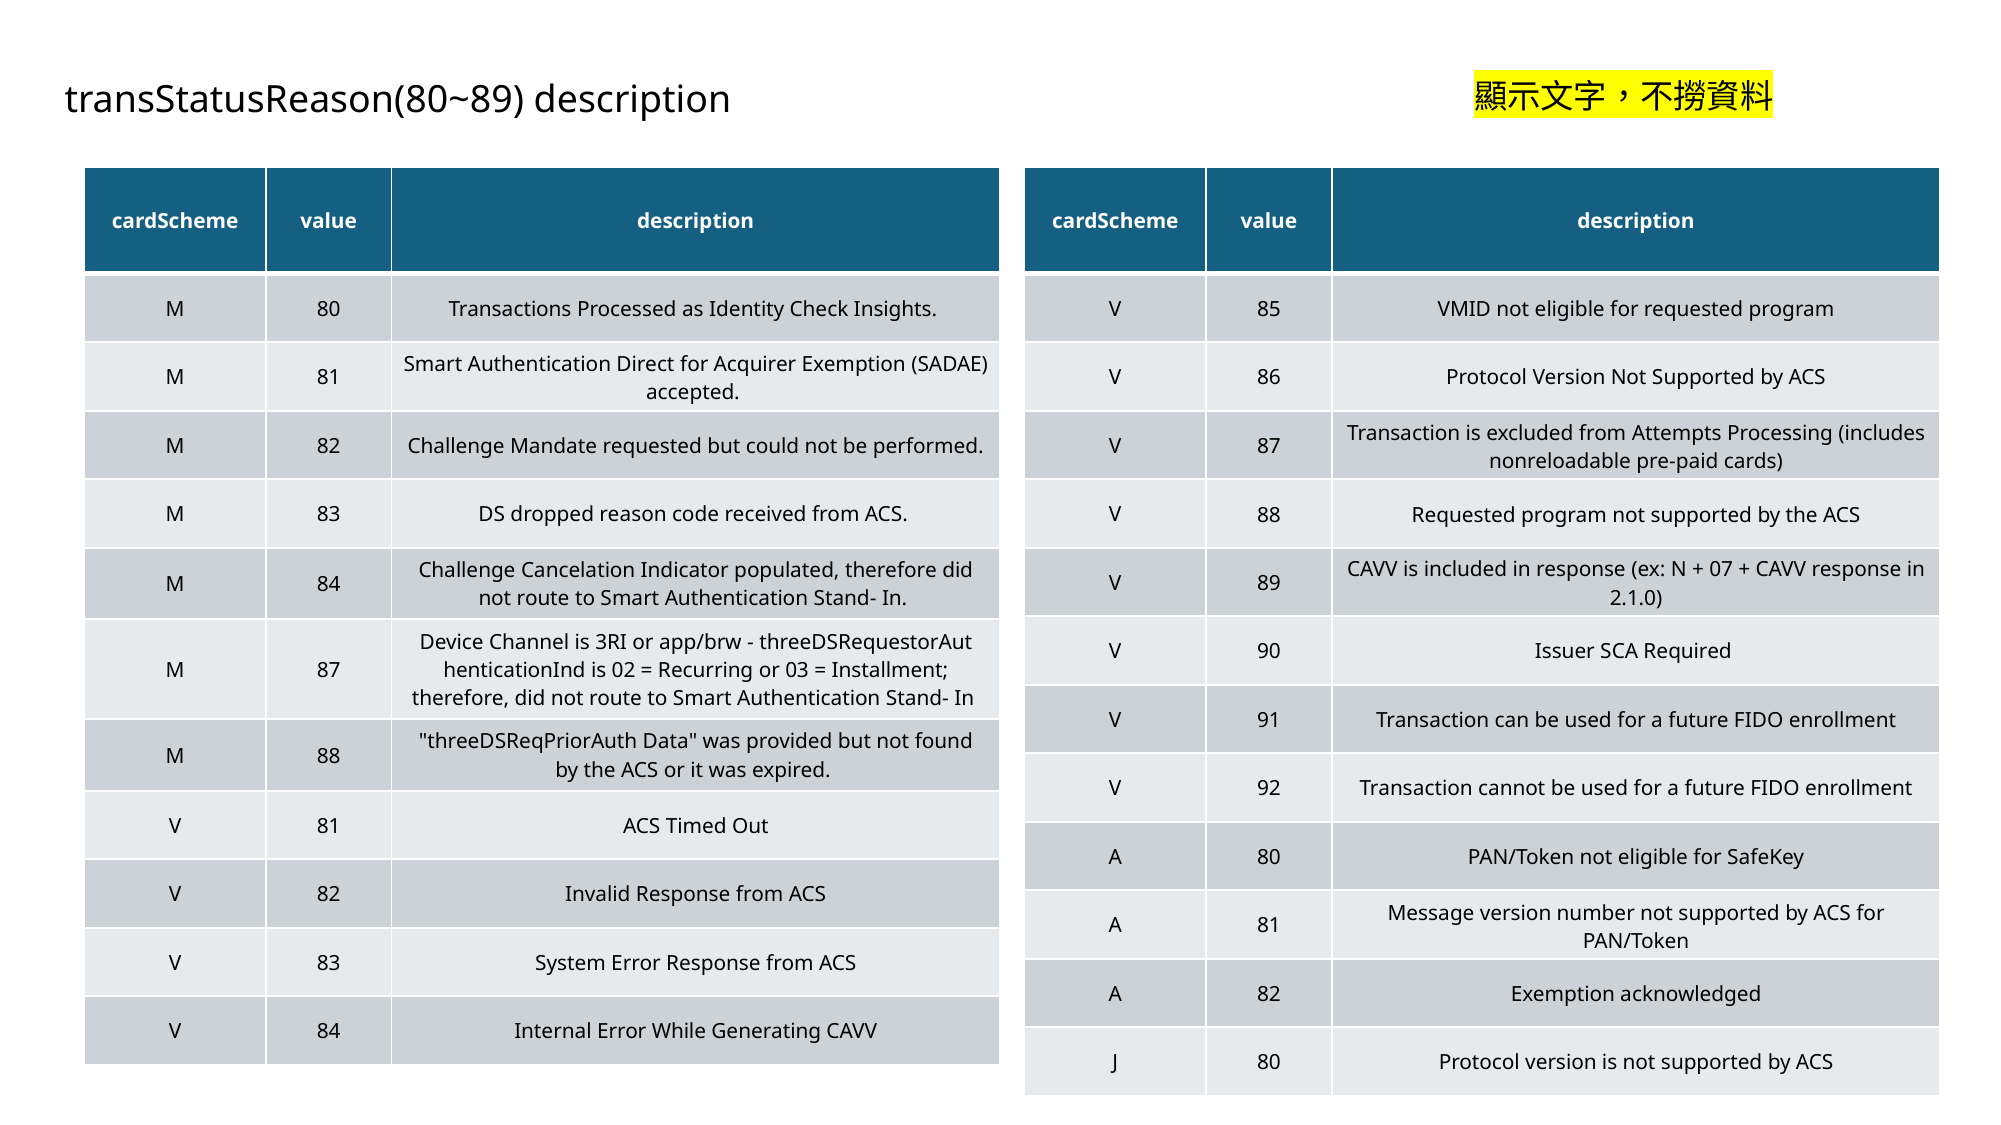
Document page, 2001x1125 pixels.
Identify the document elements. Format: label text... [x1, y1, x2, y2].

table_cell 80 [1207, 1028, 1331, 1095]
table_cell 87 [1207, 412, 1331, 478]
table_cell 90 [1207, 617, 1331, 684]
table_cell A [1025, 823, 1205, 889]
table_cell V [1025, 686, 1205, 752]
table_cell 82 [267, 860, 391, 927]
table_cell 82 [1207, 960, 1331, 1026]
table_cell 88 [1207, 480, 1331, 547]
table_cell 81 [267, 343, 391, 410]
table_cell M [85, 343, 265, 410]
table_cell Message version number not supported by ACS for PAN/Token [1333, 891, 1939, 958]
table_cell 88 [267, 720, 391, 790]
table_cell A [1025, 891, 1205, 958]
table_cell Protocol Version Not Supported by ACS [1333, 343, 1939, 410]
table_cell 80 [267, 276, 391, 341]
table_cell DS dropped reason code received from ACS. [392, 480, 999, 547]
table_cell 81 [267, 792, 391, 858]
table_cell 83 [267, 480, 391, 547]
table_cell Requested program not supported by the ACS [1333, 480, 1939, 547]
table_cell 87 [267, 620, 391, 718]
table_cell 89 [1207, 549, 1331, 615]
table_cell 86 [1207, 343, 1331, 410]
table_header cardScheme [1025, 168, 1205, 271]
table_cell Protocol version is not supported by ACS [1333, 1028, 1939, 1095]
table_header description [392, 168, 999, 271]
table_cell 82 [267, 412, 391, 478]
table_cell Device Channel is 3RI or app/brw - threeDSRequestorAut henticationInd is 02 = Recurring or 03 = Installment; therefore, did not route to Smart Authentication Stand- In [392, 620, 999, 718]
table_cell Transactions Processed as Identity Check Insights. [392, 276, 999, 341]
table_cell 80 [1207, 823, 1331, 889]
table_cell VMID not eligible for requested program [1333, 276, 1939, 341]
table_cell 83 [267, 929, 391, 995]
table_cell 84 [267, 549, 391, 618]
table_cell M [85, 412, 265, 478]
table_cell 91 [1207, 686, 1331, 752]
table_cell Challenge Cancelation Indicator populated, therefore did not route to Smart Authentication Stand- In. [392, 549, 999, 618]
text_box 顯示文字，不撈資料 [1459, 67, 1789, 123]
table_cell Transaction is excluded from Attempts Processing (includes nonreloadable pre-paid cards) [1333, 412, 1939, 478]
table_cell Issuer SCA Required [1333, 617, 1939, 684]
table_cell M [85, 549, 265, 618]
table_cell V [1025, 617, 1205, 684]
table_cell V [85, 860, 265, 927]
table_cell V [1025, 549, 1205, 615]
table_cell V [85, 997, 265, 1064]
table_cell 85 [1207, 276, 1331, 341]
table_header cardScheme [85, 168, 265, 271]
table_header description [1333, 168, 1939, 271]
table_cell V [1025, 276, 1205, 341]
table_cell V [1025, 754, 1205, 821]
text_box transStatusReason(80~89) description [49, 67, 747, 128]
table_header value [267, 168, 391, 271]
table_cell ACS Timed Out [392, 792, 999, 858]
table_cell Transaction cannot be used for a future FIDO enrollment [1333, 754, 1939, 821]
table_cell Internal Error While Generating CAVV [392, 997, 999, 1064]
table_cell Transaction can be used for a future FIDO enrollment [1333, 686, 1939, 752]
table_cell A [1025, 960, 1205, 1026]
table_cell V [1025, 412, 1205, 478]
table_cell V [85, 929, 265, 995]
table_cell PAN/Token not eligible for SafeKey [1333, 823, 1939, 889]
table_header value [1207, 168, 1331, 271]
table_cell System Error Response from ACS [392, 929, 999, 995]
table_cell Exemption acknowledged [1333, 960, 1939, 1026]
table_cell 81 [1207, 891, 1331, 958]
table_cell M [85, 480, 265, 547]
table_cell J [1025, 1028, 1205, 1095]
table_cell 84 [267, 997, 391, 1064]
table_cell M [85, 276, 265, 341]
table_cell 92 [1207, 754, 1331, 821]
table_cell Invalid Response from ACS [392, 860, 999, 927]
table_cell V [85, 792, 265, 858]
table_cell CAVV is included in response (ex: N + 07 + CAVV response in 2.1.0) [1333, 549, 1939, 615]
table_cell M [85, 620, 265, 718]
table_cell M [85, 720, 265, 790]
table_cell V [1025, 480, 1205, 547]
table_cell "threeDSReqPriorAuth Data" was provided but not found by the ACS or it was expired. [392, 720, 999, 790]
table_cell Smart Authentication Direct for Acquirer Exemption (SADAE) accepted. [392, 343, 999, 410]
table_cell Challenge Mandate requested but could not be performed. [392, 412, 999, 478]
table_cell V [1025, 343, 1205, 410]
